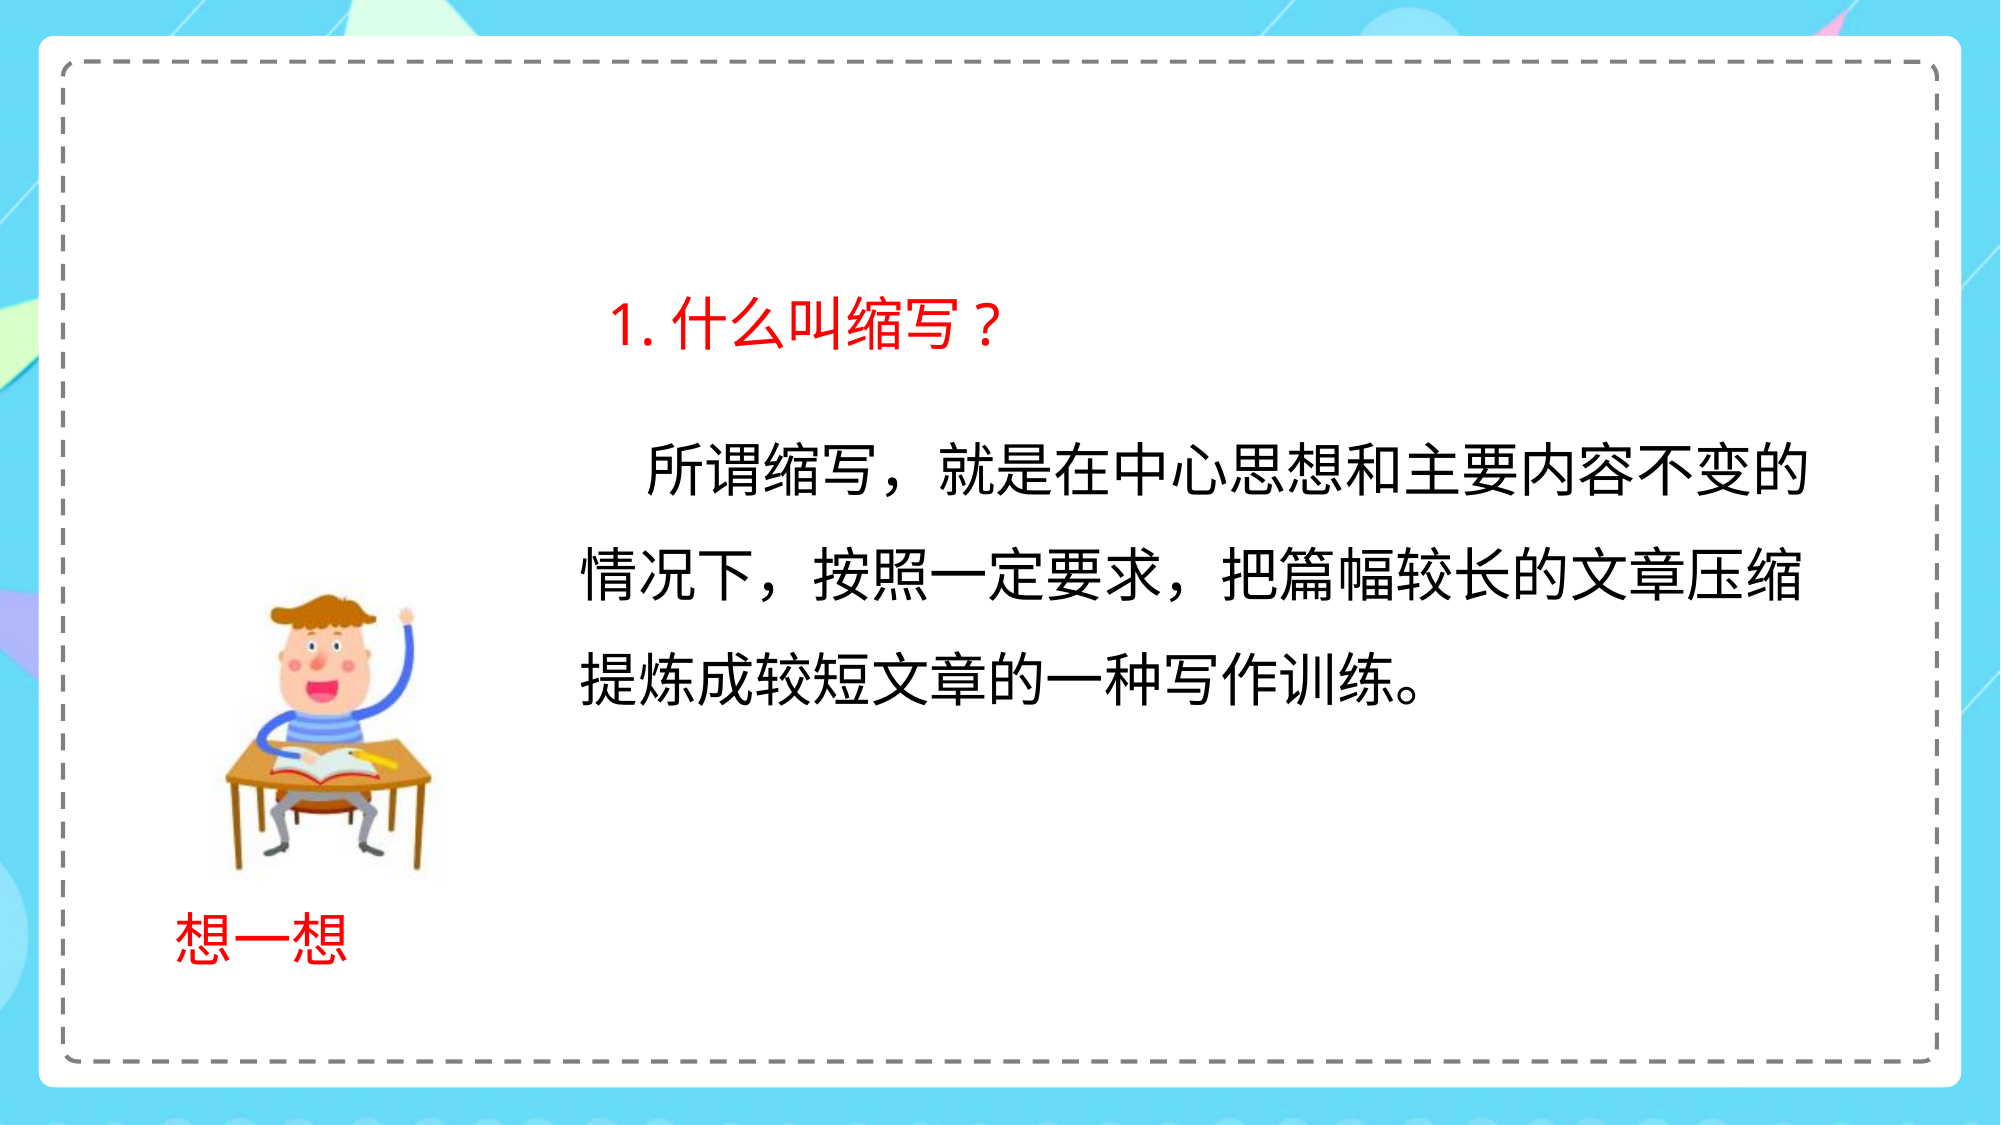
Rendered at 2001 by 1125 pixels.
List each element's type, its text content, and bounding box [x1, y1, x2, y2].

text_box 1.什么叫缩写? [587, 241, 1021, 367]
picture [0, 0, 2000, 1125]
text_box 想一想 [154, 893, 370, 984]
text_box 所谓缩写，就是在中心思想和主要内容不变的情况下，按照一定要求，把篇幅较长的文章压缩提炼成较短文章的一种写作训练。 [559, 387, 1857, 828]
